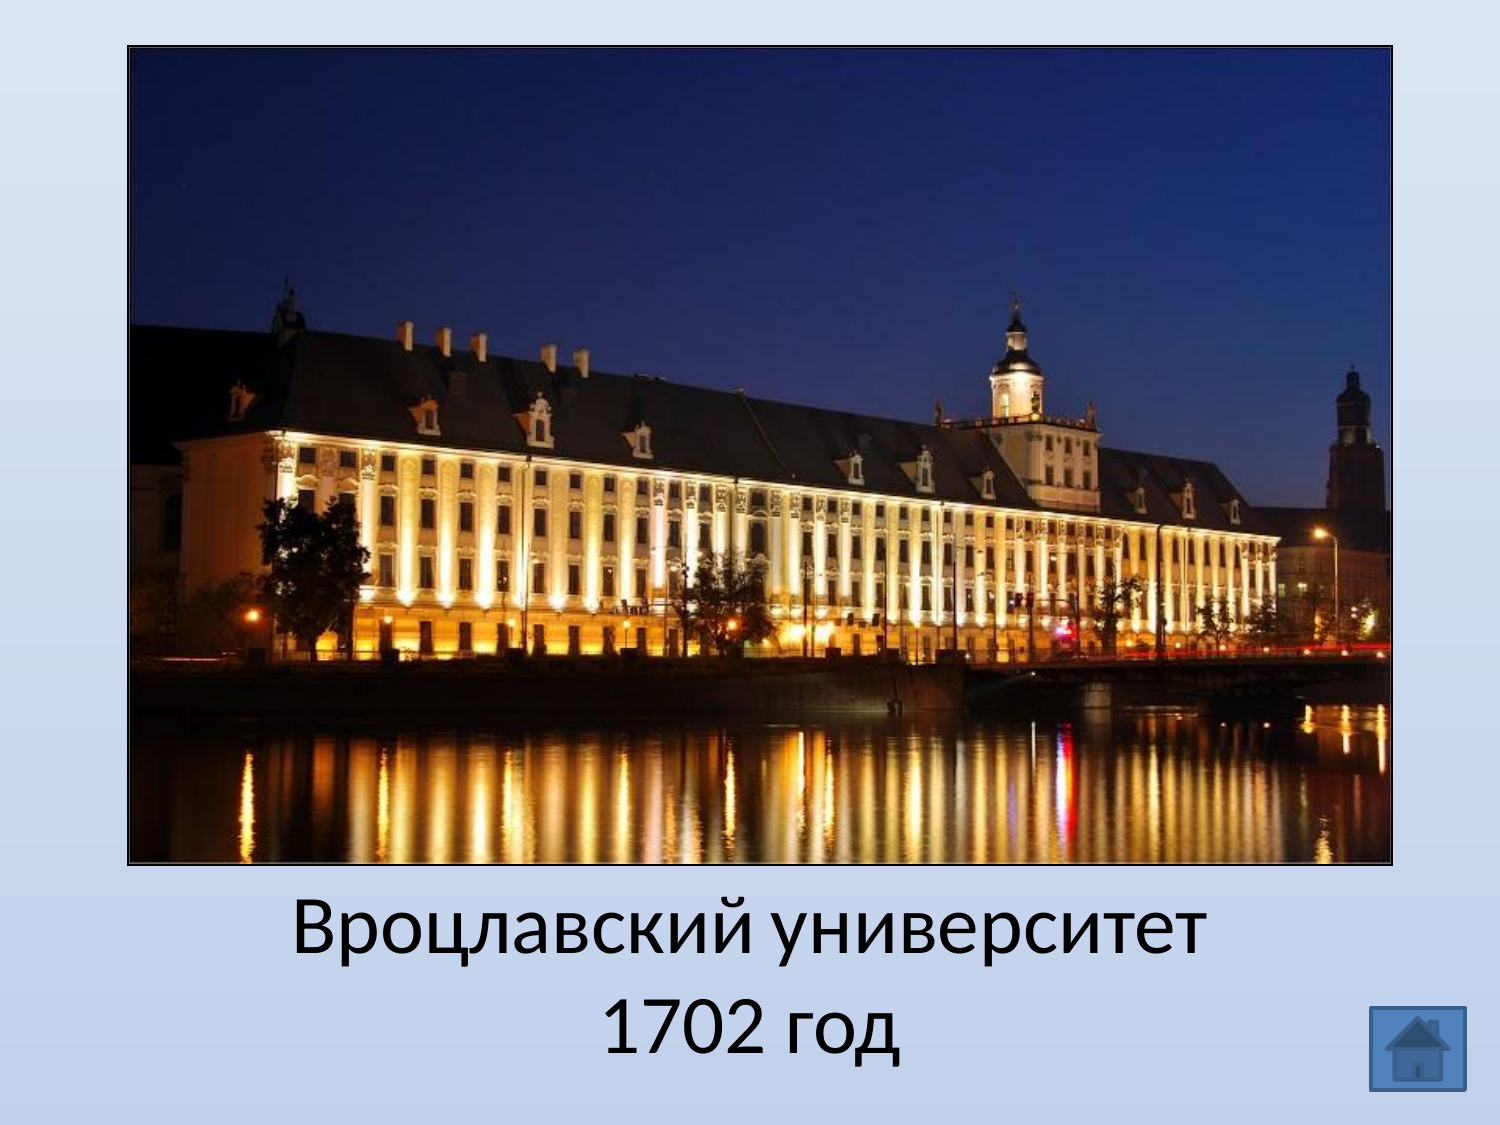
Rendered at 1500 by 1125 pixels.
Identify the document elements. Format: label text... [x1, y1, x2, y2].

text_box [1369, 1006, 1467, 1092]
title Вроцлавский университет 1702 год [0, 984, 1500, 1079]
picture [128, 46, 1392, 865]
